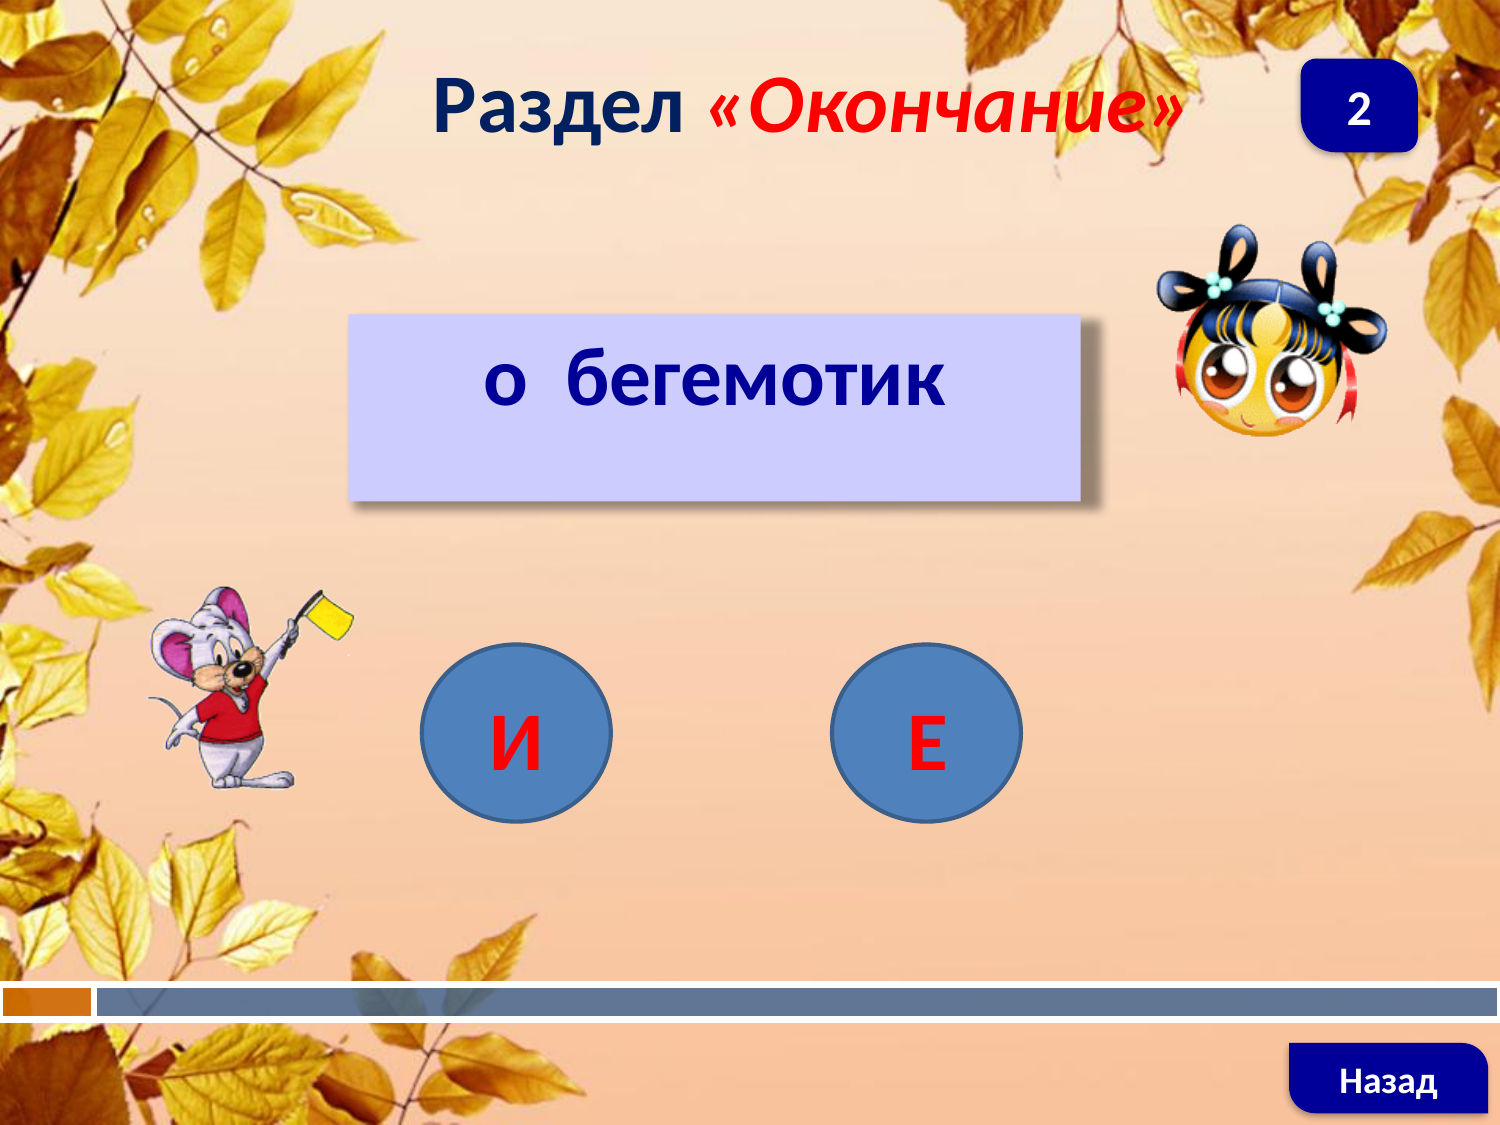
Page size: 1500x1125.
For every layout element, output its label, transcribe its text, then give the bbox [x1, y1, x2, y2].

text_box [829, 642, 1024, 824]
text_box Е [867, 679, 988, 795]
text_box Назад [1289, 1042, 1489, 1114]
list о бегемотик [348, 314, 1081, 502]
picture [0, 0, 1500, 982]
text_box [92, 982, 1500, 1022]
text_box [0, 982, 92, 1022]
text_box [419, 642, 613, 824]
text_box 2 [1300, 58, 1418, 153]
text_box Раздел «Окончание» [360, 46, 1266, 153]
picture [0, 1022, 1500, 1125]
text_box И [457, 679, 578, 795]
